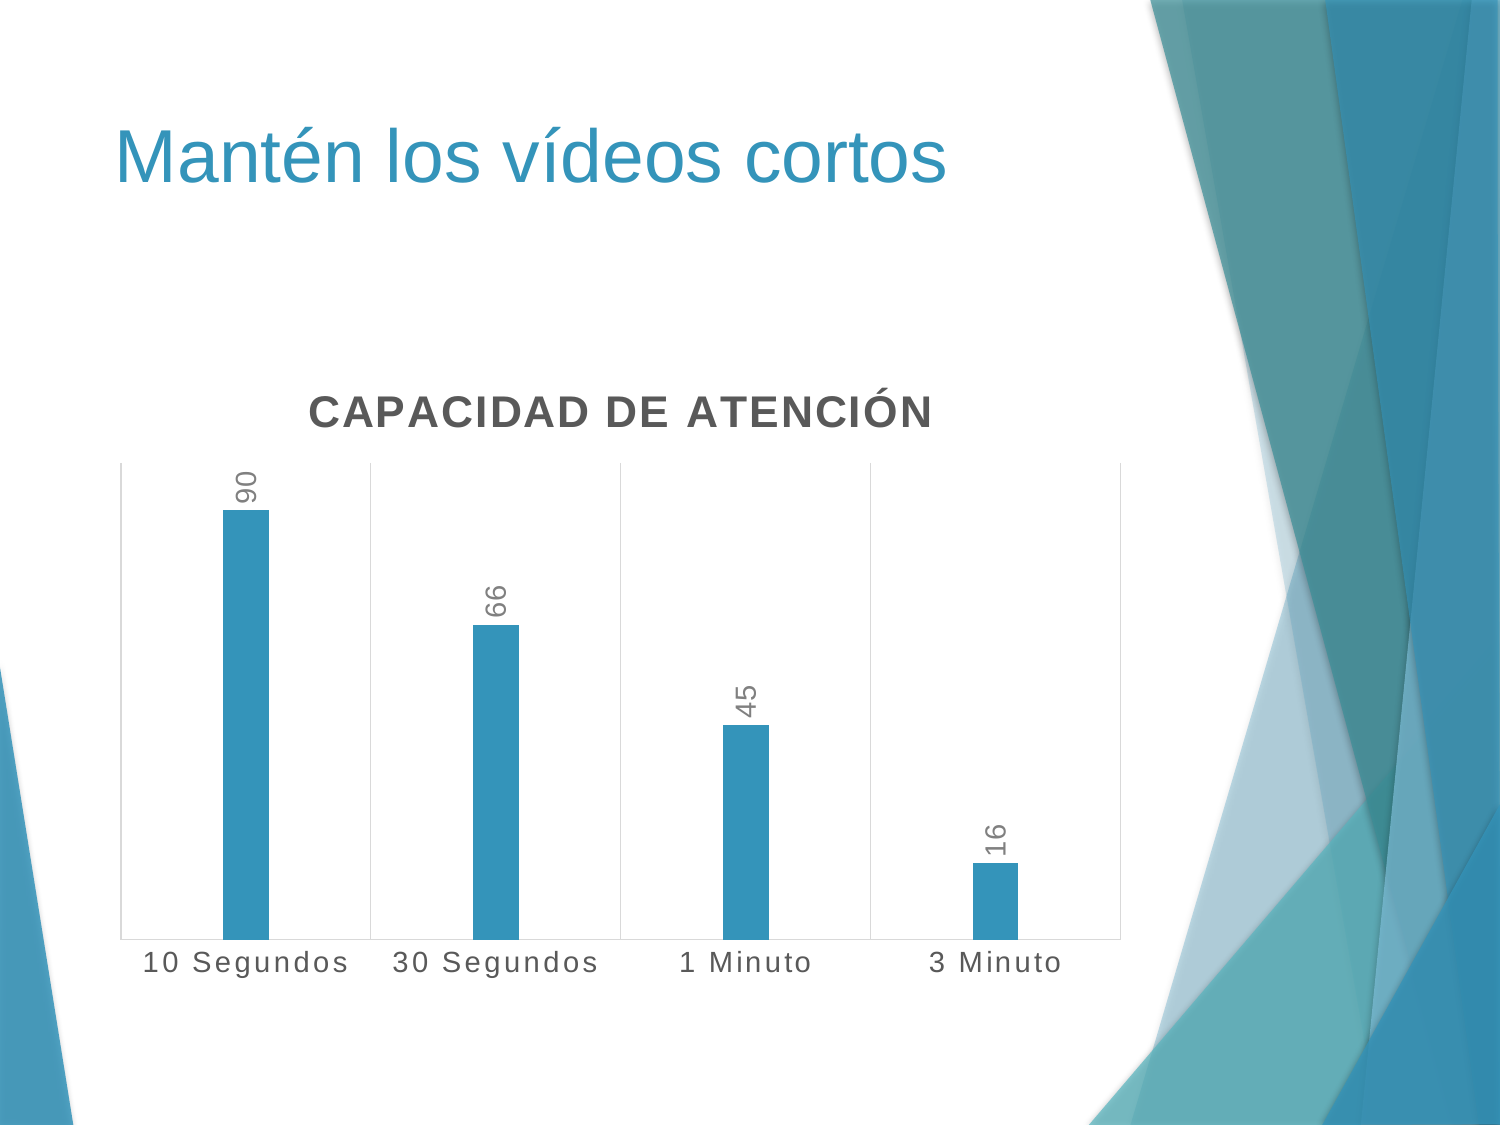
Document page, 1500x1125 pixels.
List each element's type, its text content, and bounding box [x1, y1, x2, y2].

title Mantén los vídeos cortos [99, 99, 1142, 317]
chart [99, 353, 1142, 992]
